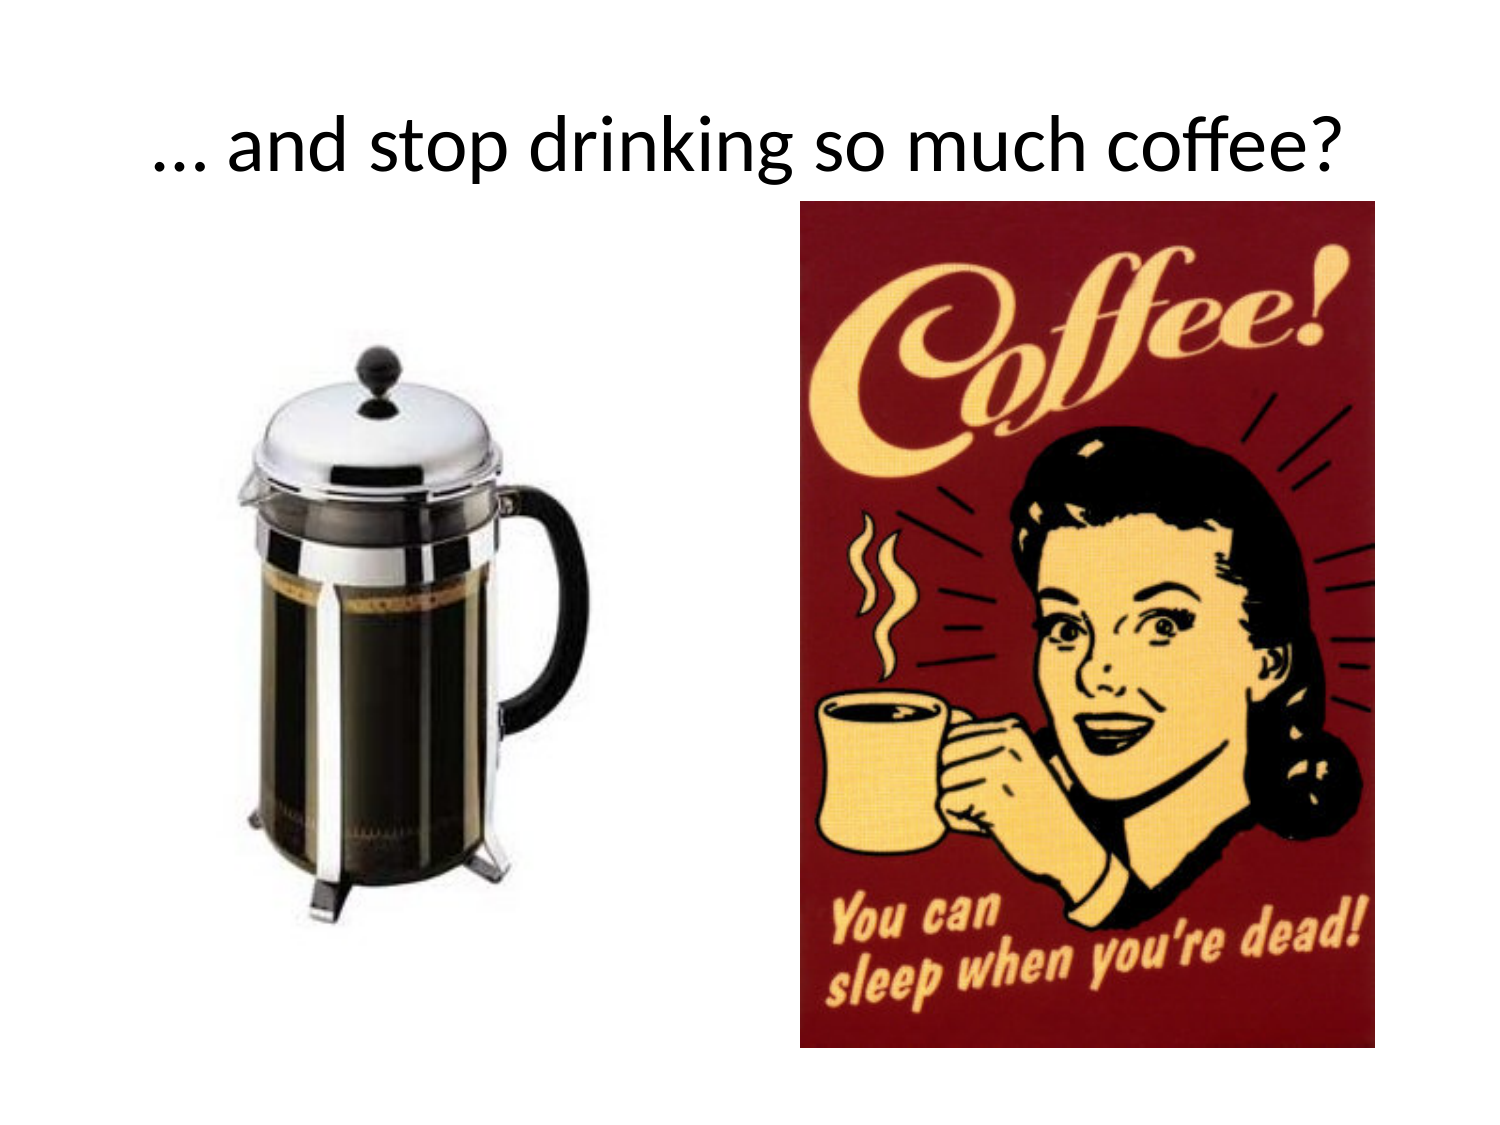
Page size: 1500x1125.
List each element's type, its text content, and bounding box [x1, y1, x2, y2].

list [799, 201, 1376, 1048]
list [49, 274, 748, 973]
title … and stop drinking so much coffee? [75, 45, 1425, 233]
